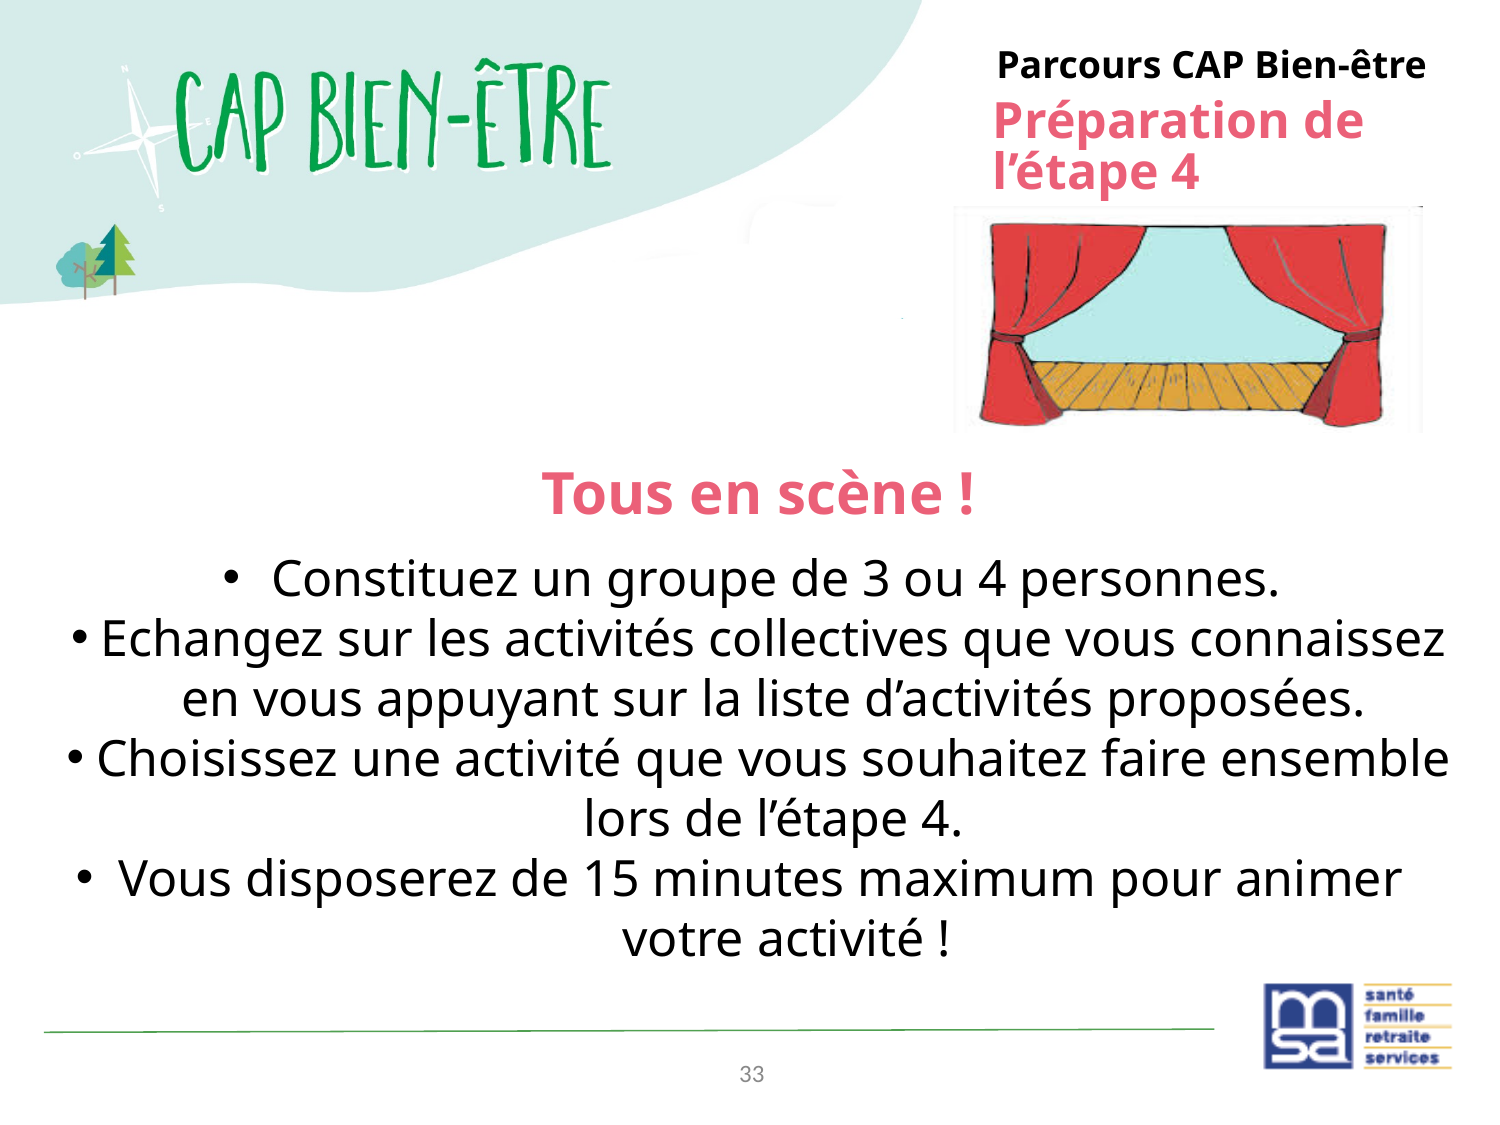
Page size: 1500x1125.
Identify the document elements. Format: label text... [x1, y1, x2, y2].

slide_number – 33 [560, 1027, 1245, 1042]
picture [953, 205, 1424, 433]
text_box Parcours CAP Bien-être [968, 34, 1455, 94]
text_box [43, 1028, 1215, 1033]
text_box Préparation de l’étape 4 [945, 31, 1436, 267]
picture [0, 0, 941, 320]
text_box 33 [54, 1042, 1245, 1103]
picture [1250, 929, 1476, 1125]
text_box Tous en scène ! Constituez un groupe de 3 ou 4 personnes. Echangez sur les activités collectives que vous connaissez en vous appuyant sur la liste d’activités proposées. Choisissez une activité que vous souhaitez faire ensemble lors de l’étape 4. Vous disposerez de 15 minutes maximum pour animer votre activité ! [64, 456, 1453, 1024]
